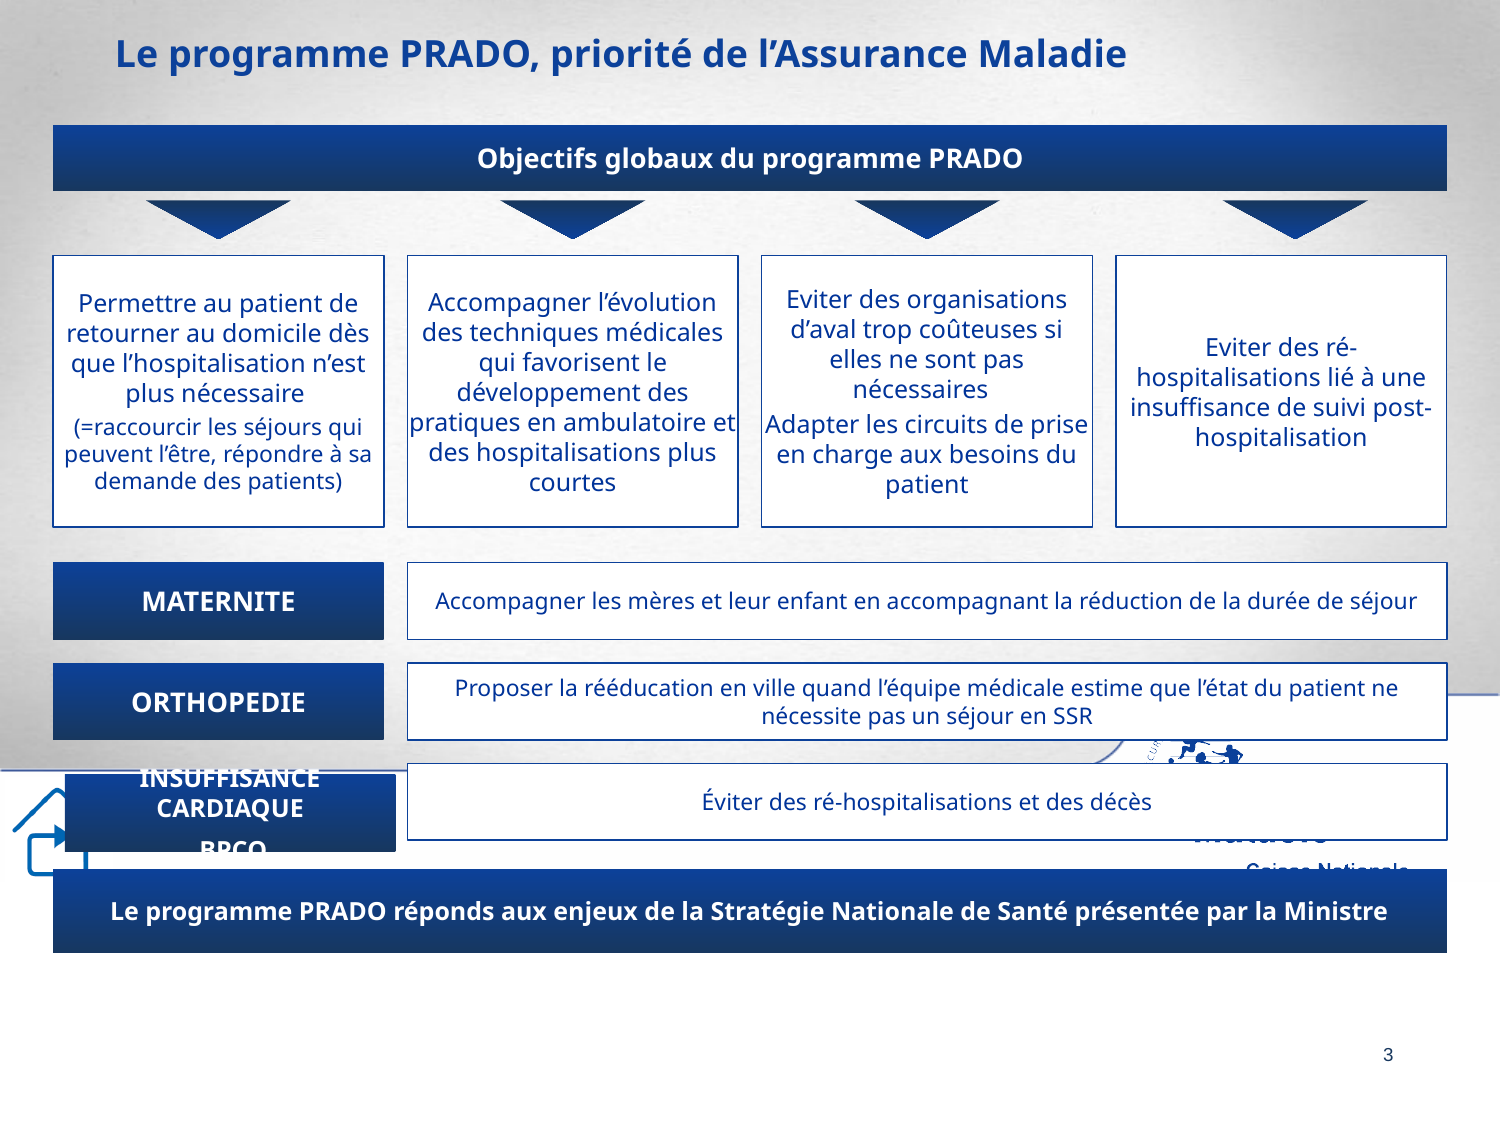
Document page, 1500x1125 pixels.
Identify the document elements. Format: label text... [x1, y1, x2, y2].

text_box [854, 200, 1000, 240]
text_box Eviter des ré-hospitalisations lié à une insuffisance de suivi post-hospitalisation [1116, 255, 1447, 528]
text_box [1222, 200, 1369, 240]
text_box ORTHOPEDIE [53, 663, 384, 740]
text_box MATERNITE [53, 562, 384, 640]
text_box INSUFFISANCE CARDIAQUE BPCO [64, 774, 396, 852]
text_box Objectifs globaux du programme PRADO [53, 125, 1447, 191]
text_box Proposer la rééducation en ville quand l’équipe médicale estime que l’état du patient ne nécessite pas un séjour en SSR [407, 663, 1447, 740]
text_box Le programme PRADO réponds aux enjeux de la Stratégie Nationale de Santé présentée par la Ministre [53, 869, 1447, 953]
text_box Accompagner l’évolution des techniques médicales qui favorisent le développement des pratiques en ambulatoire et des hospitalisations plus courtes [407, 255, 739, 528]
picture [0, 0, 1500, 882]
text_box Eviter des organisations d’aval trop coûteuses si elles ne sont pas nécessaires Adapter les circuits de prise en charge aux besoins du patient [761, 255, 1093, 528]
text_box Permettre au patient de retourner au domicile dès que l’hospitalisation n’est plus nécessaire (=raccourcir les séjours qui peuvent l’être, répondre à sa demande des patients) [53, 255, 384, 528]
text_box [500, 200, 646, 240]
text_box [145, 200, 292, 240]
text_box Le programme PRADO, priorité de l’Assurance Maladie [100, 18, 1223, 86]
text_box Accompagner les mères et leur enfant en accompagnant la réduction de la durée de séjour [407, 562, 1447, 640]
text_box Éviter des ré-hospitalisations et des décès [407, 763, 1447, 841]
text_box 3 [1368, 1035, 1409, 1073]
